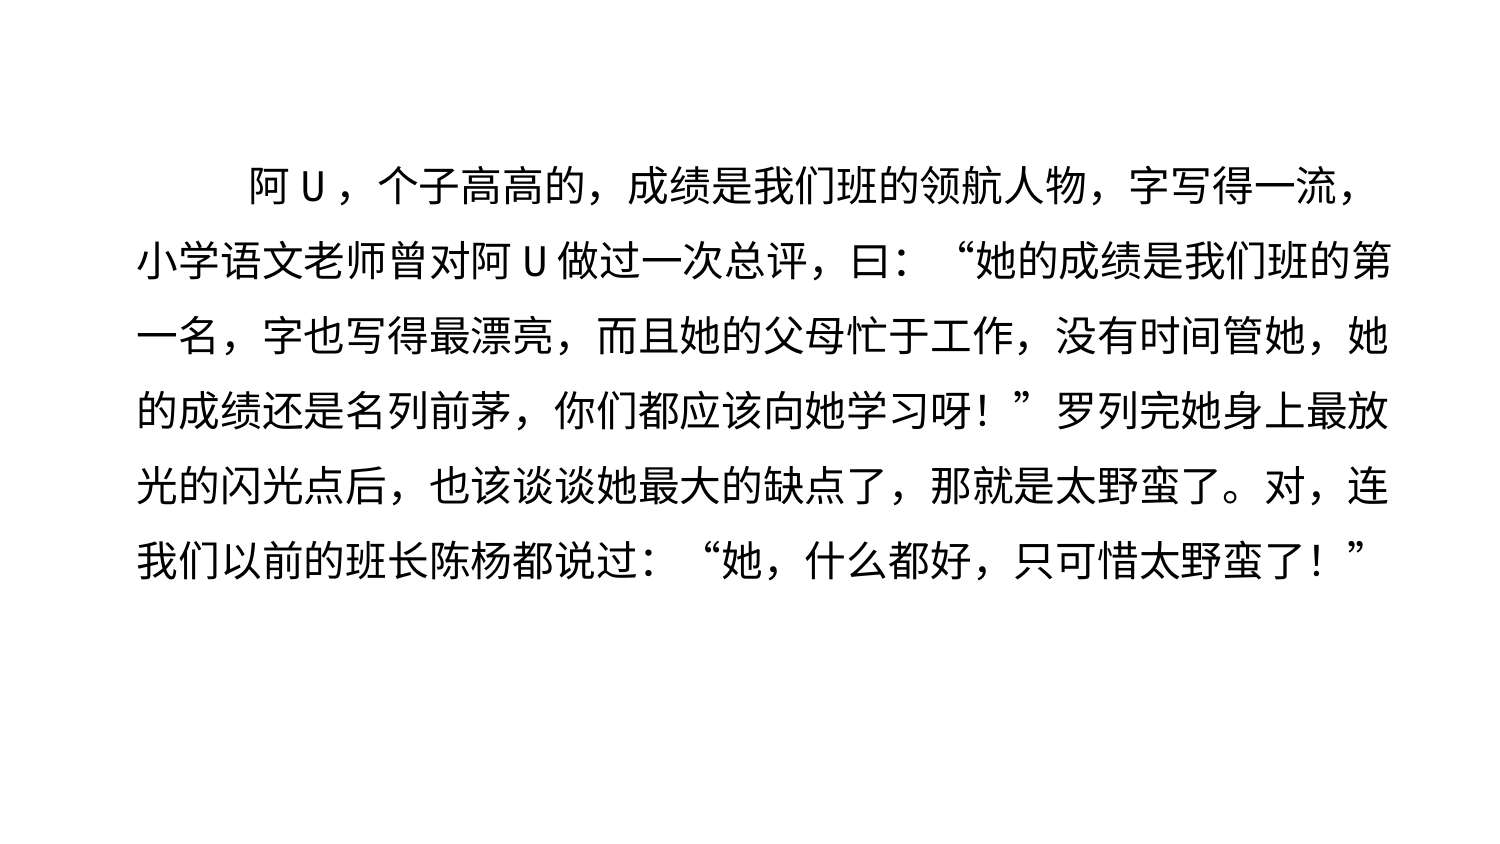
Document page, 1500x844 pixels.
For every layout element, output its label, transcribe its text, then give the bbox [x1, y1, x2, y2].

text_box 阿U，个子高高的，成绩是我们班的领航人物，字写得一流，小学语文老师曾对阿U做过一次总评，曰：“她的成绩是我们班的第一名，字也写得最漂亮，而且她的父母忙于工作，没有时间管她，她的成绩还是名列前茅，你们都应该向她学习呀！”罗列完她身上最放光的闪光点后，也该谈谈她最大的缺点了，那就是太野蛮了。对，连我们以前的班长陈杨都说过：“她，什么都好，只可惜太野蛮了！” [122, 127, 1422, 592]
